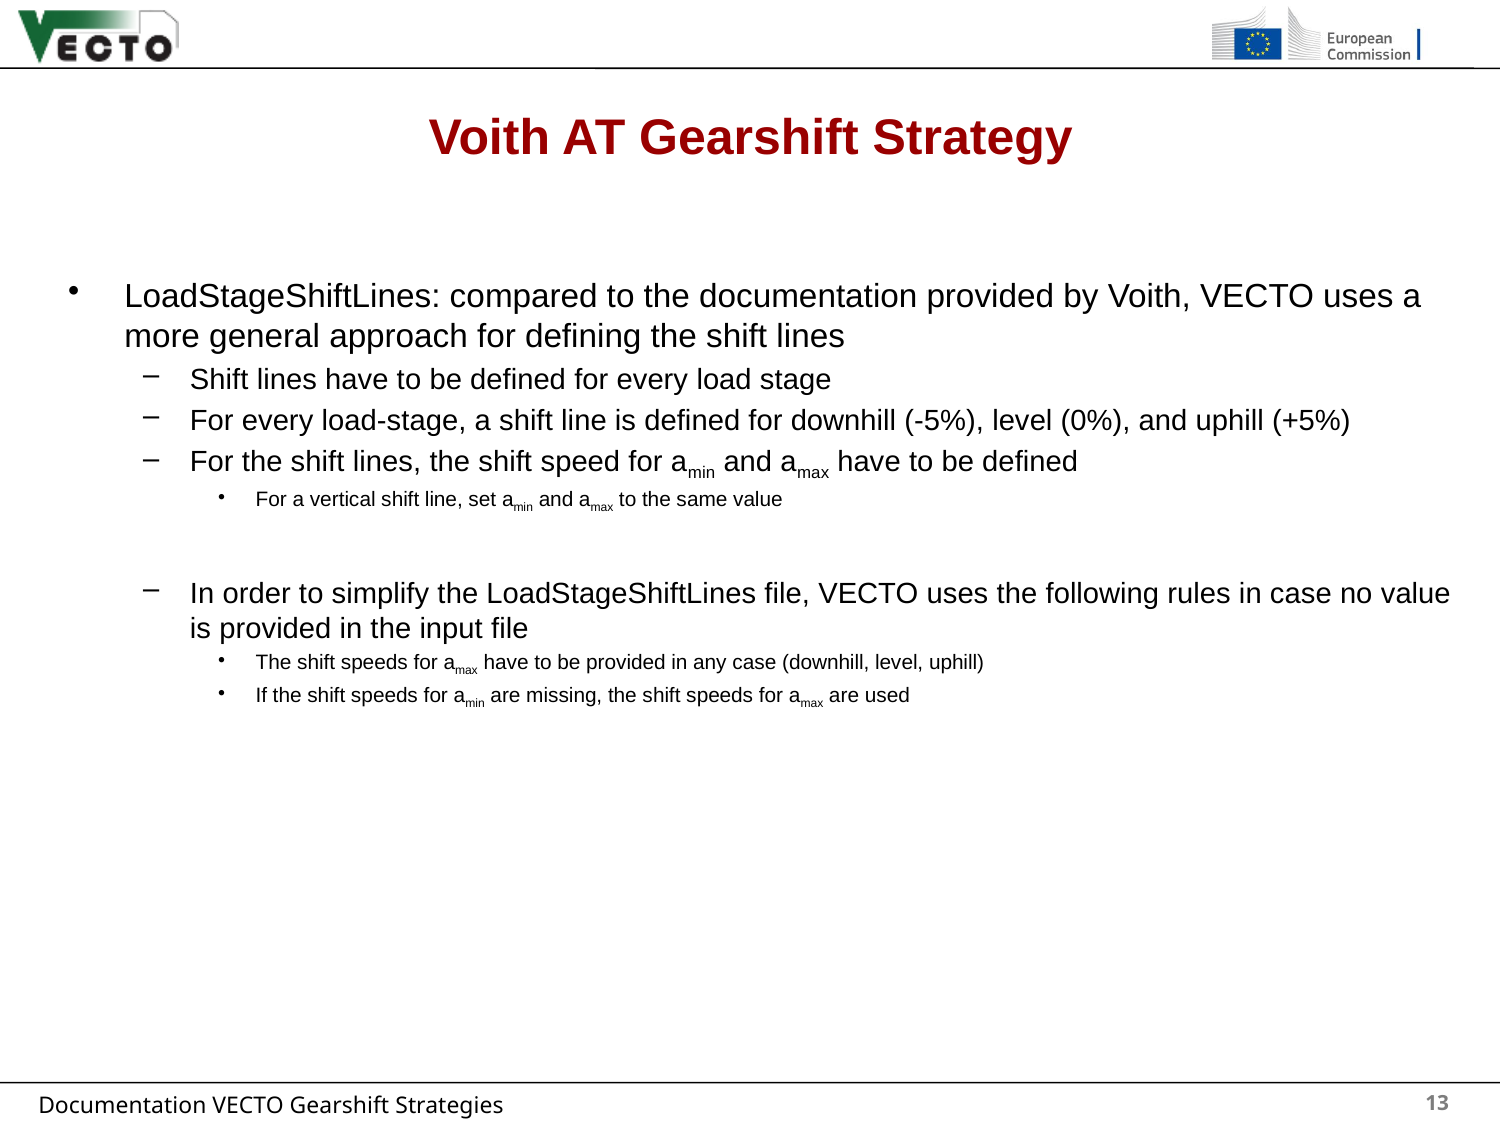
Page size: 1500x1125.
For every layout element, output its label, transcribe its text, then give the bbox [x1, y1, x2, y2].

picture [17, 9, 179, 65]
list LoadStageShiftLines: compared to the documentation provided by Voith, VECTO uses a more general approach for defining the shift lines Shift lines have to be defined for every load stage For every load-stage, a shift line is defined for downhill (-5%), level (0%), and uphill (+5%) For the shift lines, the shift speed for amin and amax have to be defined For a vertical shift line, set amin and amax to the same value In order to simplify the LoadStageShiftLines file, VECTO uses the following rules in case no value is provided in the input file The shift speeds for amax have to be provided in any case (downhill, level, uphill) If the shift speeds for amin are missing, the shift speeds for amax are used [53, 267, 1471, 1047]
title Voith AT Gearshift Strategy [76, 78, 1425, 190]
picture [1212, 6, 1446, 64]
